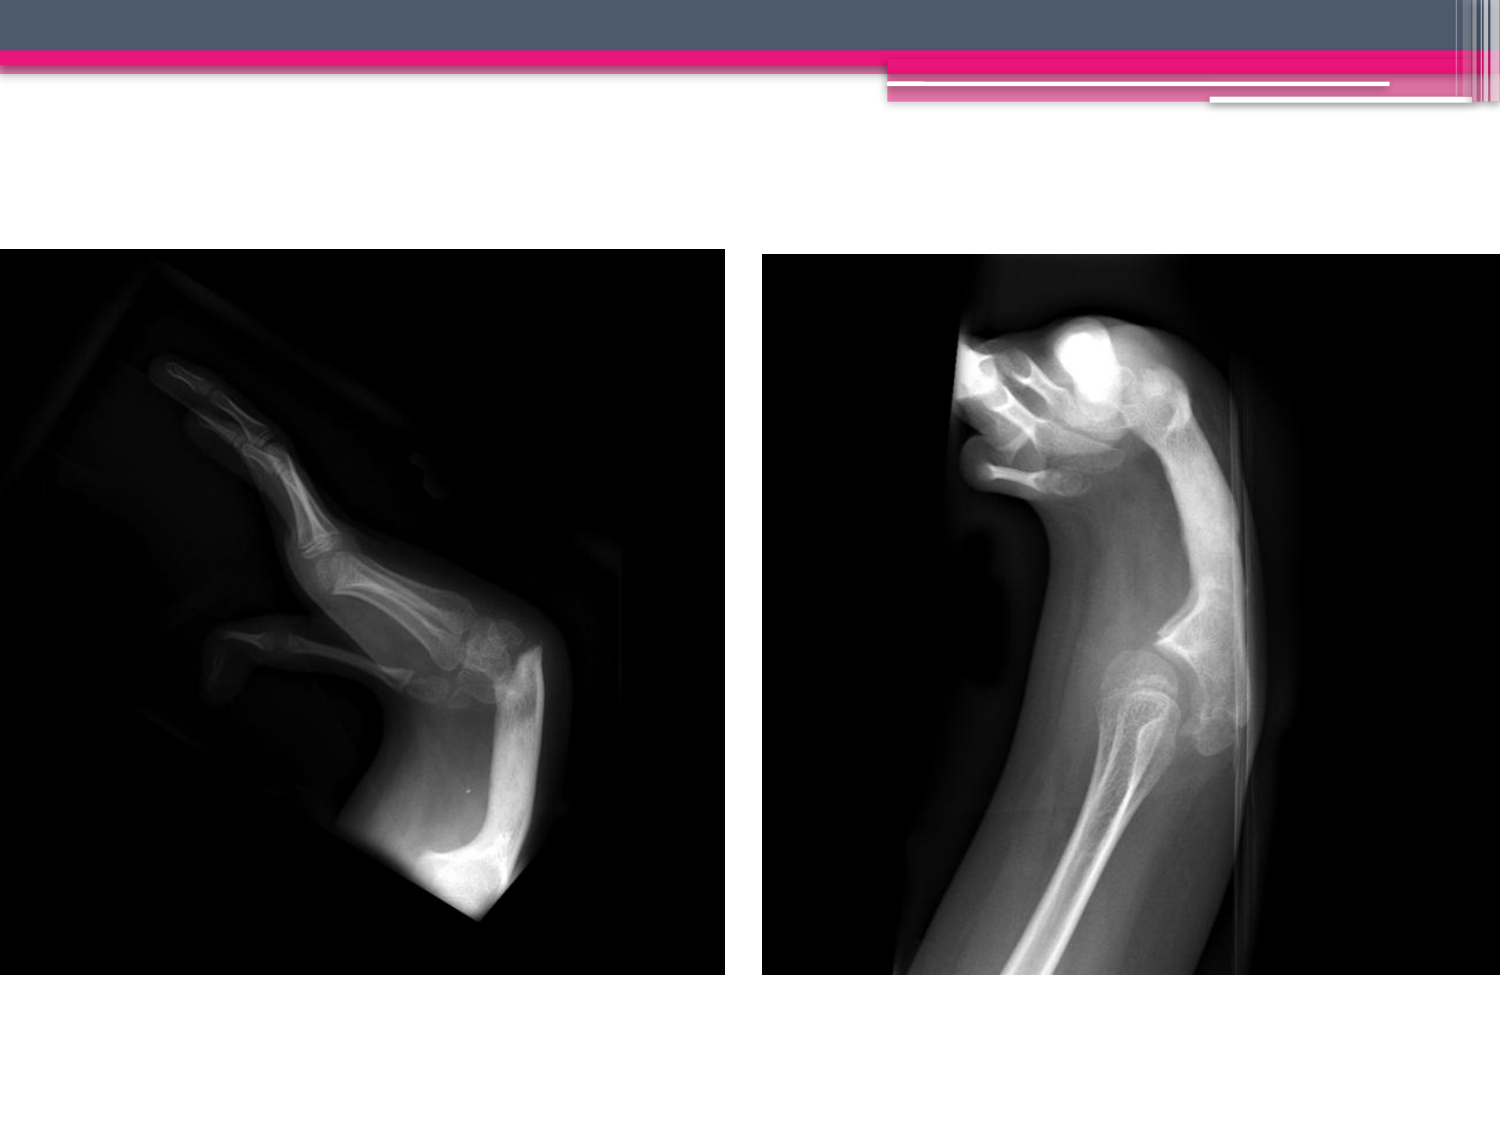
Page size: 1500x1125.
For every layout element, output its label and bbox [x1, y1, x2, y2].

picture [0, 249, 726, 976]
picture [762, 253, 1500, 976]
